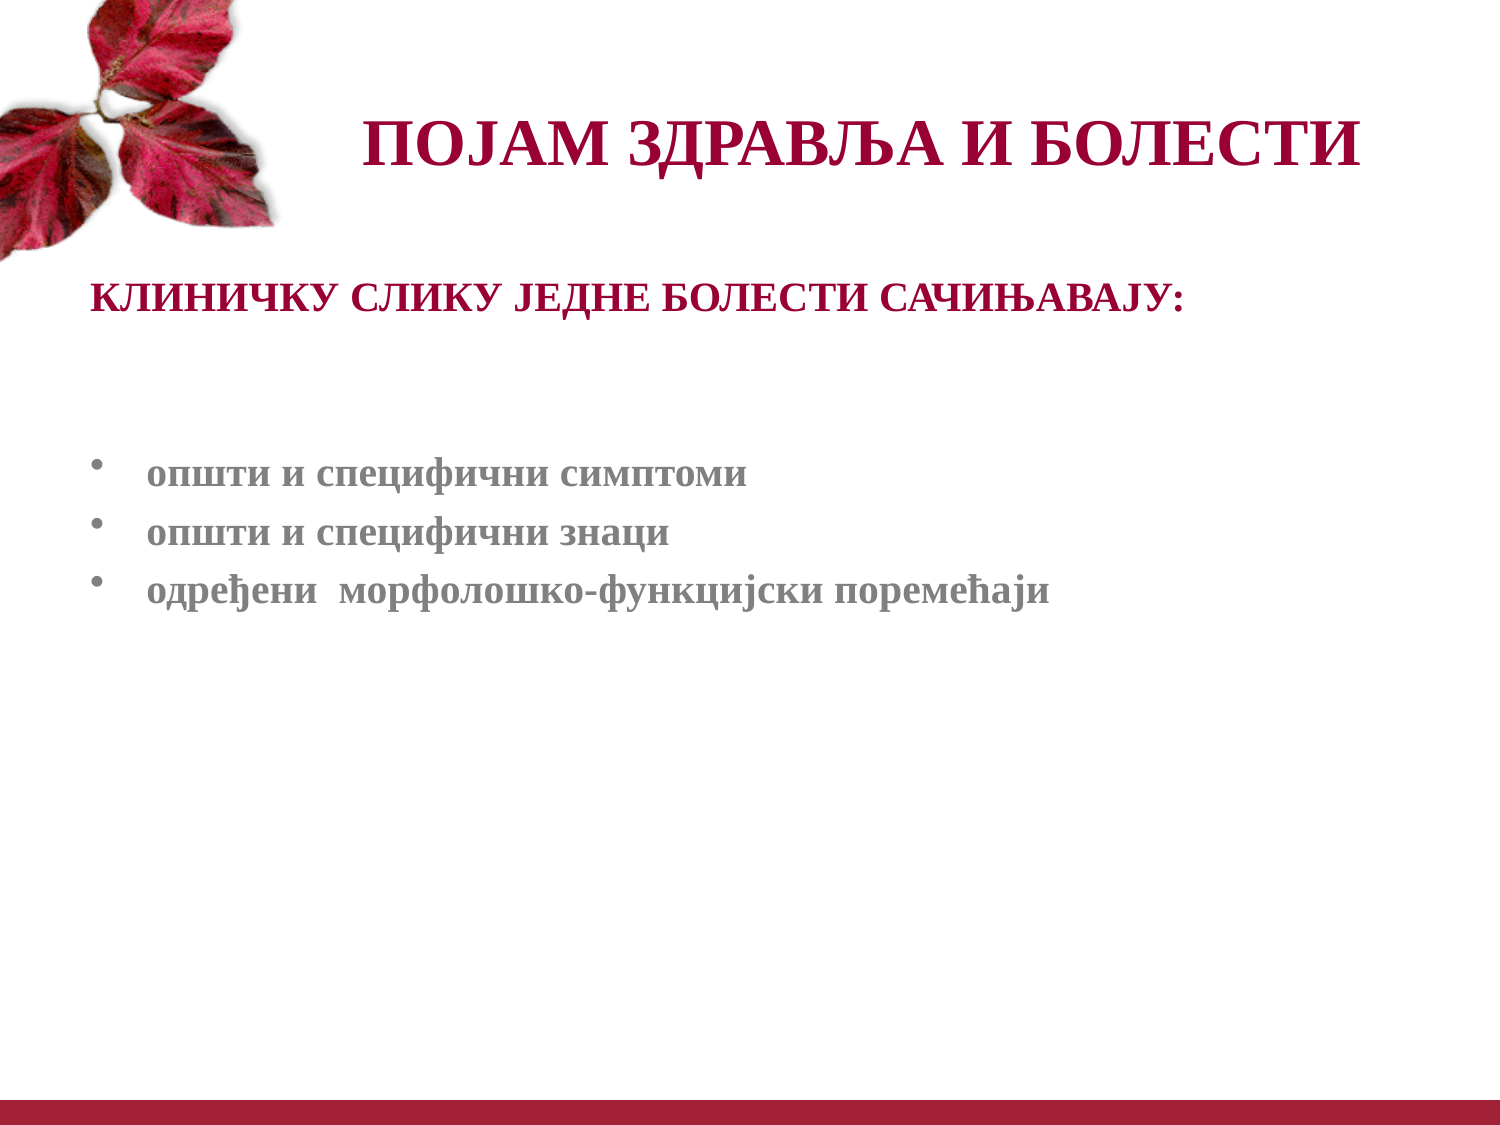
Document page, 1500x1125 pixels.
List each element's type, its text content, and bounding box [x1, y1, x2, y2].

picture [0, 0, 295, 273]
list КЛИНИЧКУ СЛИКУ ЈЕДНЕ БОЛЕСТИ САЧИЊАВАЈУ: општи и специфични симптоми општи и специфични знаци одређени морфолошко-функцијски поремећаји [74, 262, 1426, 1006]
title ПОЈАМ ЗДРАВЉА И БОЛЕСТИ [289, 44, 1436, 233]
